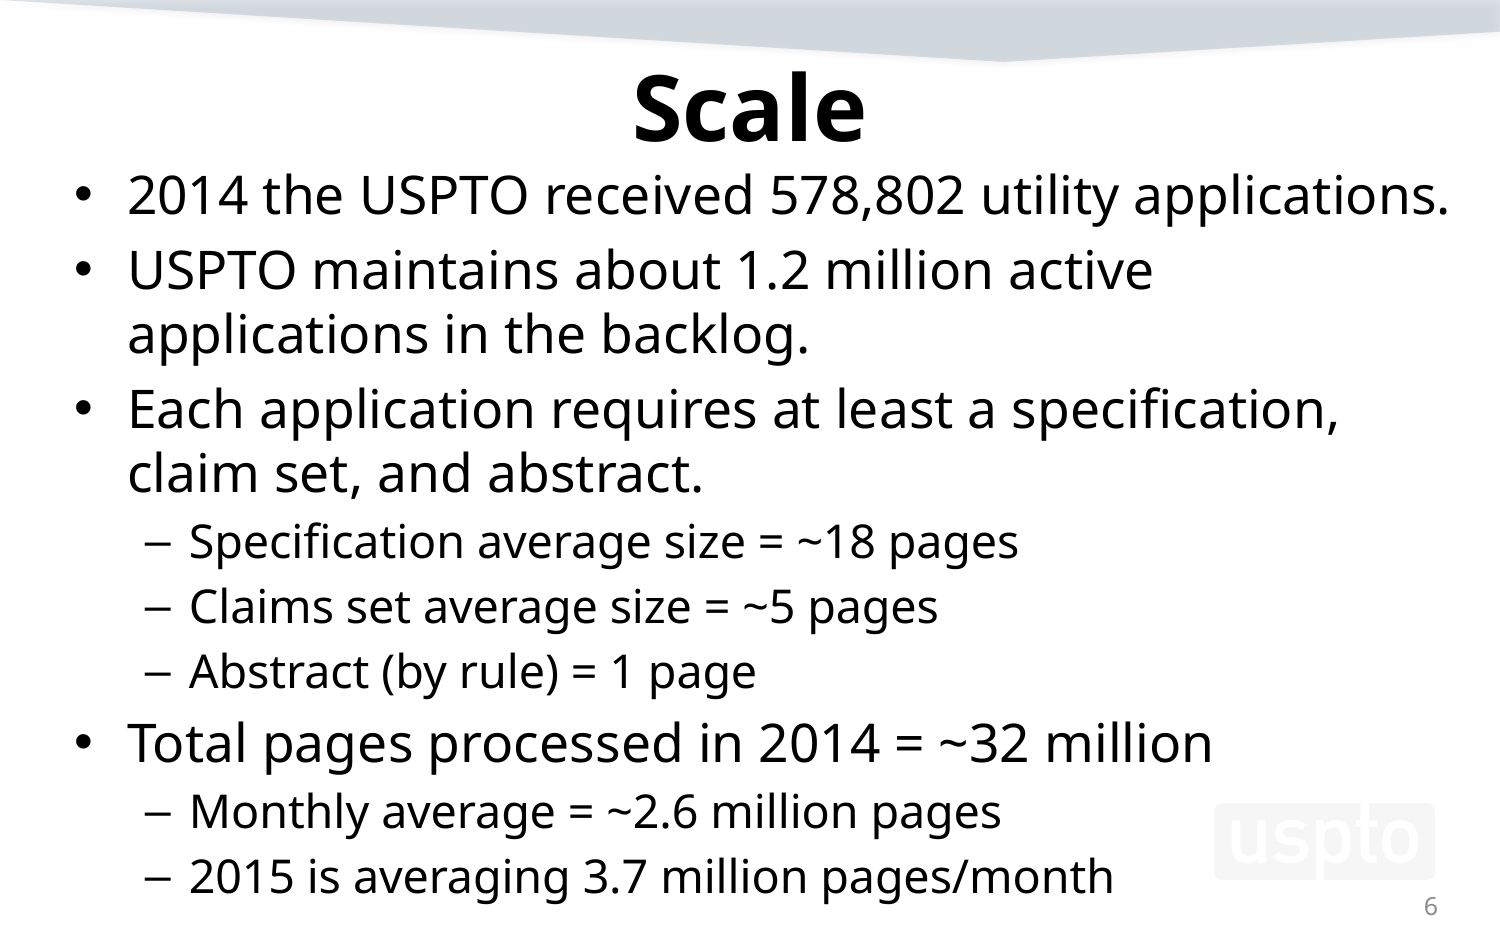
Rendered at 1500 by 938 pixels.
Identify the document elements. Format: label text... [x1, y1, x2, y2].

slide_number 6 [1135, 882, 1454, 933]
title Scale [75, 26, 1425, 153]
list 2014 the USPTO received 578,802 utility applications. USPTO maintains about 1.2 million active applications in the backlog. Each application requires at least a specification, claim set, and abstract. Specification average size = ~18 pages Claims set average size = ~5 pages Abstract (by rule) = 1 page Total pages processed in 2014 = ~32 million Monthly average = ~2.6 million pages 2015 is averaging 3.7 million pages/month [59, 153, 1471, 923]
